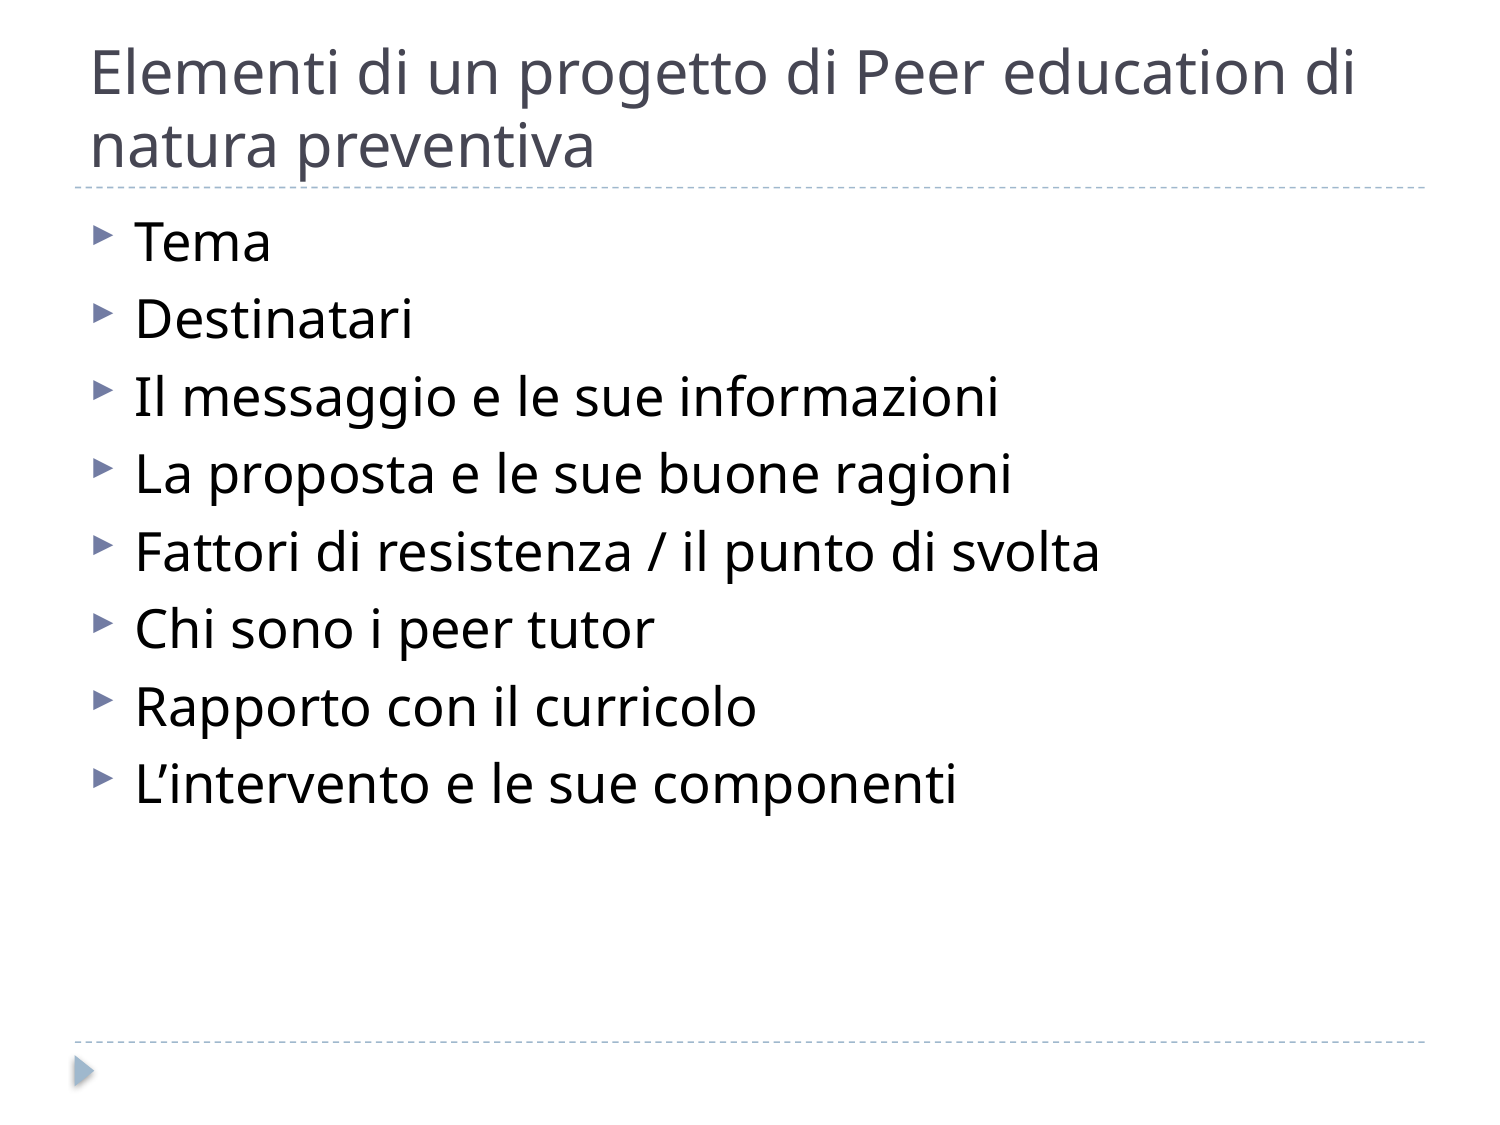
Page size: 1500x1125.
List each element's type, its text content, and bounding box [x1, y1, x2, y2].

list Tema Destinatari Il messaggio e le sue informazioni La proposta e le sue buone ragioni Fattori di resistenza / il punto di svolta Chi sono i peer tutor Rapporto con il curricolo L’intervento e le sue componenti [75, 200, 1425, 1010]
title Elementi di un progetto di Peer education di natura preventiva [75, 24, 1425, 188]
